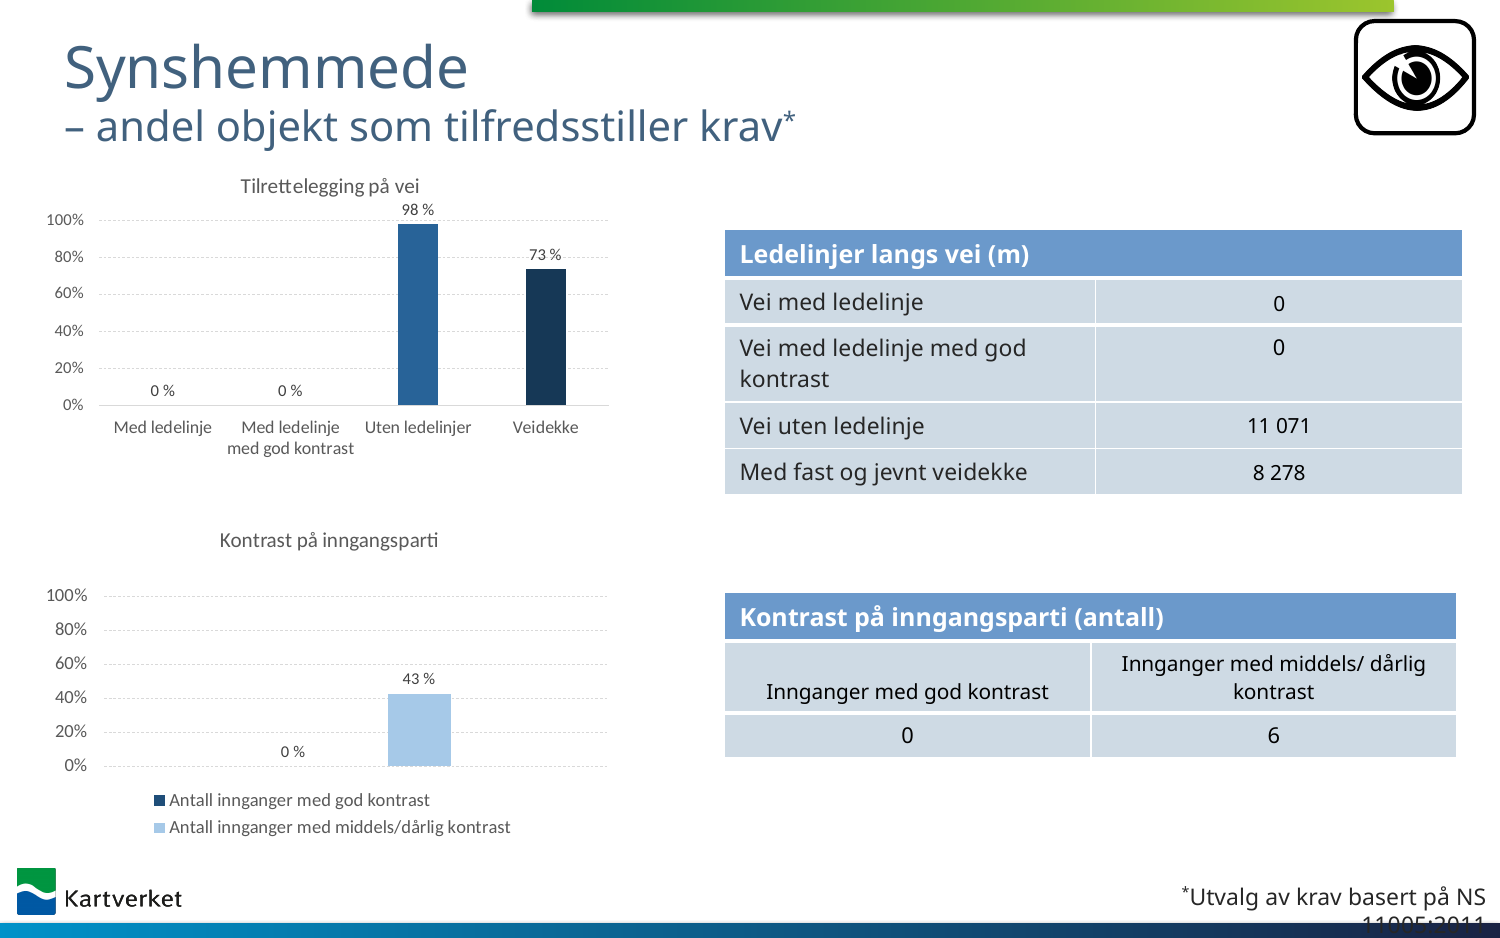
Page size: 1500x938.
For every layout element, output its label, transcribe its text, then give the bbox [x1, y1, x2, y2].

table_cell 8 278 [1096, 449, 1462, 494]
table_cell Vei uten ledelinje [725, 403, 1095, 448]
table_cell Innganger med god kontrast [725, 643, 1090, 711]
table_header Ledelinjer langs vei (m) [725, 230, 1462, 276]
table_header Kontrast på inngangsparti (antall) [725, 593, 1456, 639]
picture [41, 166, 619, 492]
table_cell 11 071 [1096, 403, 1462, 448]
table_cell Vei med ledelinje med god kontrast [725, 327, 1095, 401]
table_cell 0 [725, 715, 1090, 757]
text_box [1355, 20, 1475, 134]
table_cell Med fast og jevnt veidekke [725, 449, 1095, 494]
text_box *Utvalg av krav basert på NS 11005:2011 [1068, 873, 1500, 938]
table_cell 0 [1096, 280, 1462, 323]
table_cell Vei med ledelinje [725, 280, 1095, 323]
table_cell Innganger med middels/ dårlig kontrast [1092, 643, 1456, 711]
text_box Synshemmede – andel objekt som tilfredsstiller krav* [49, 24, 1431, 158]
picture [41, 520, 618, 846]
table_cell 6 [1092, 715, 1456, 757]
table_cell 0 [1096, 327, 1462, 401]
